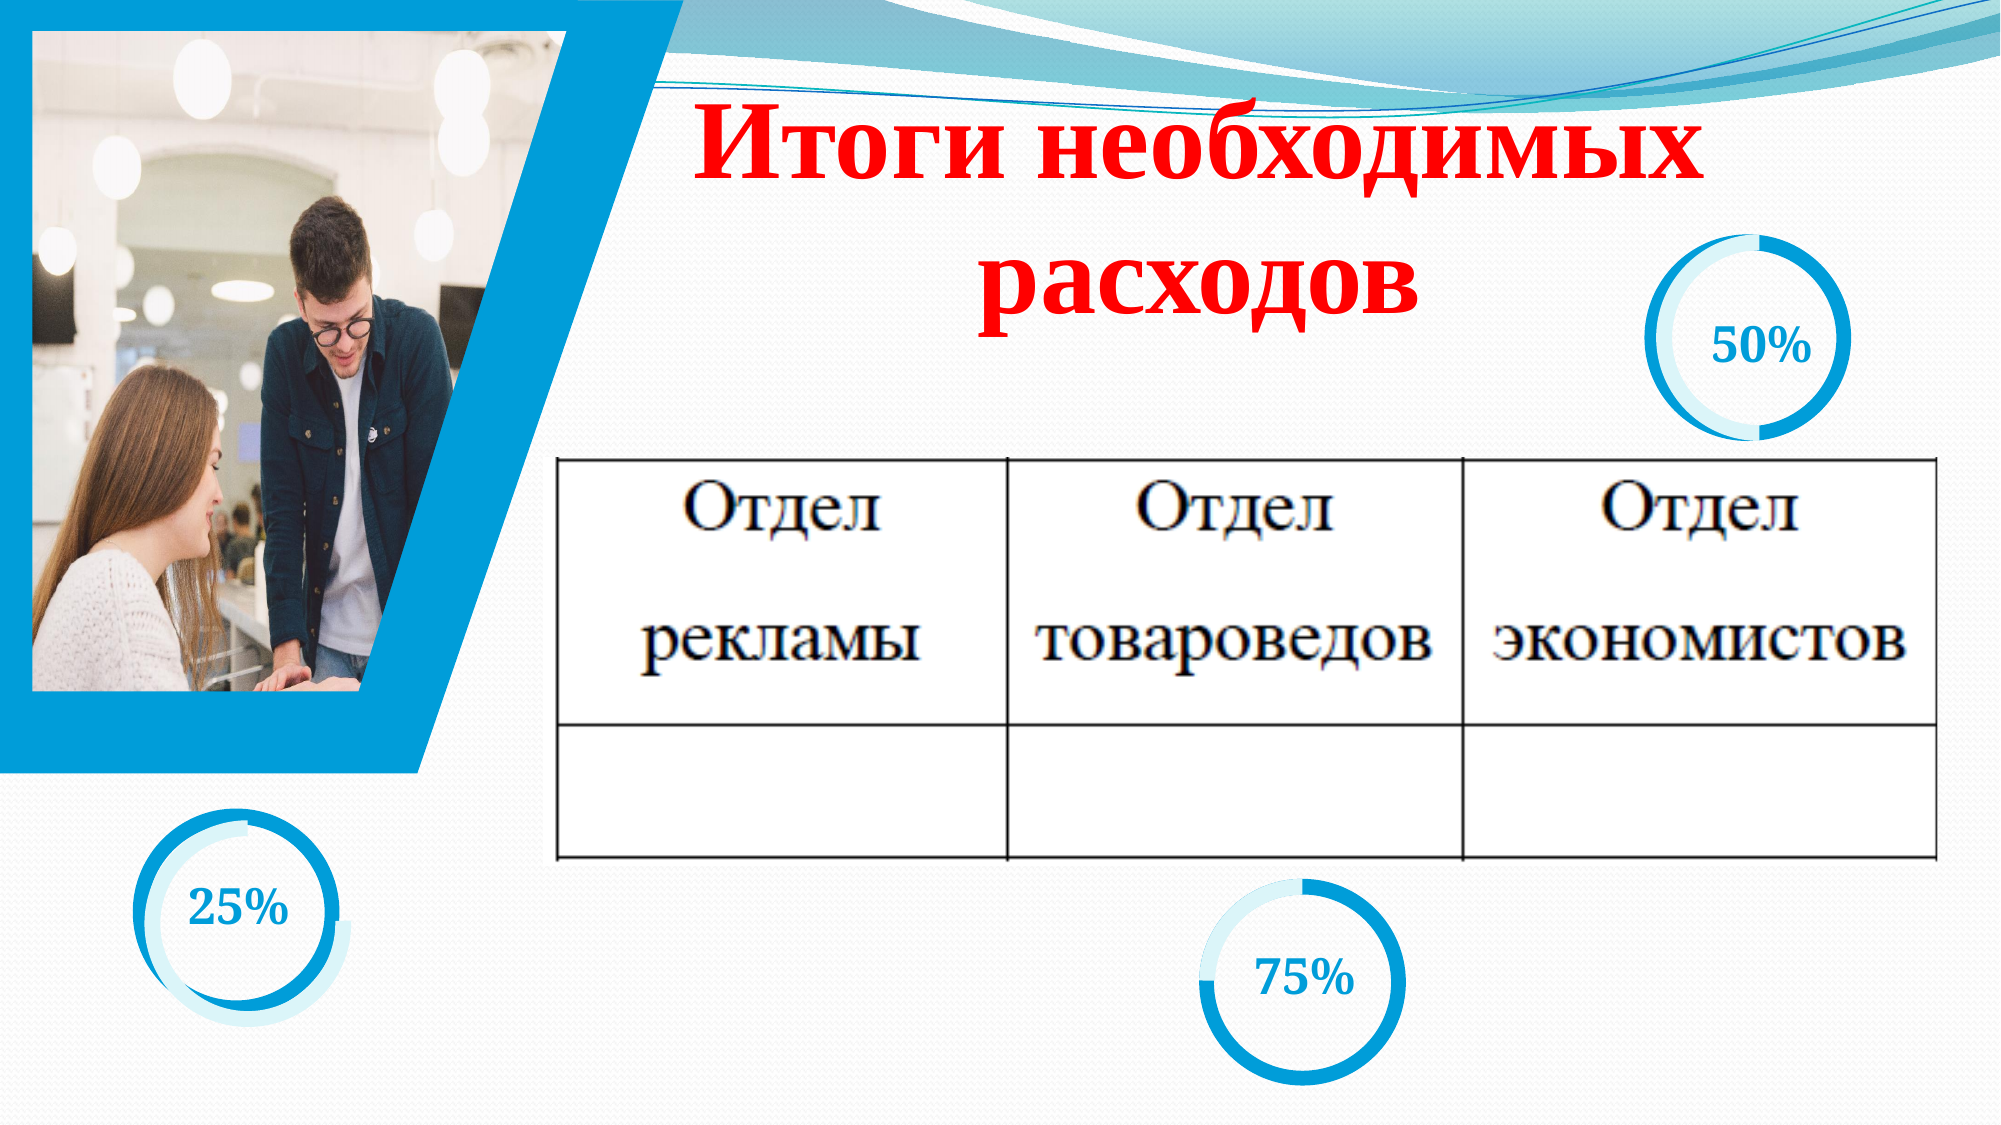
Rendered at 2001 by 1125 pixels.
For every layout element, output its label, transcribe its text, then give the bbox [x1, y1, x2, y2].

text_box [0, 0, 686, 776]
text_box 75% [1239, 937, 1371, 1013]
text_box [142, 818, 354, 1030]
text_box Итоги необходимых расходов [507, 58, 1892, 344]
text_box [1760, 233, 1854, 443]
text_box 50% [1696, 304, 1828, 380]
text_box [130, 806, 342, 1009]
text_box [1642, 232, 1753, 444]
text_box [1654, 232, 1762, 444]
text_box [1197, 878, 1408, 1088]
picture [542, 456, 1938, 866]
text_box [1197, 878, 1305, 983]
text_box [30, 28, 569, 694]
text_box 25% [173, 867, 305, 942]
